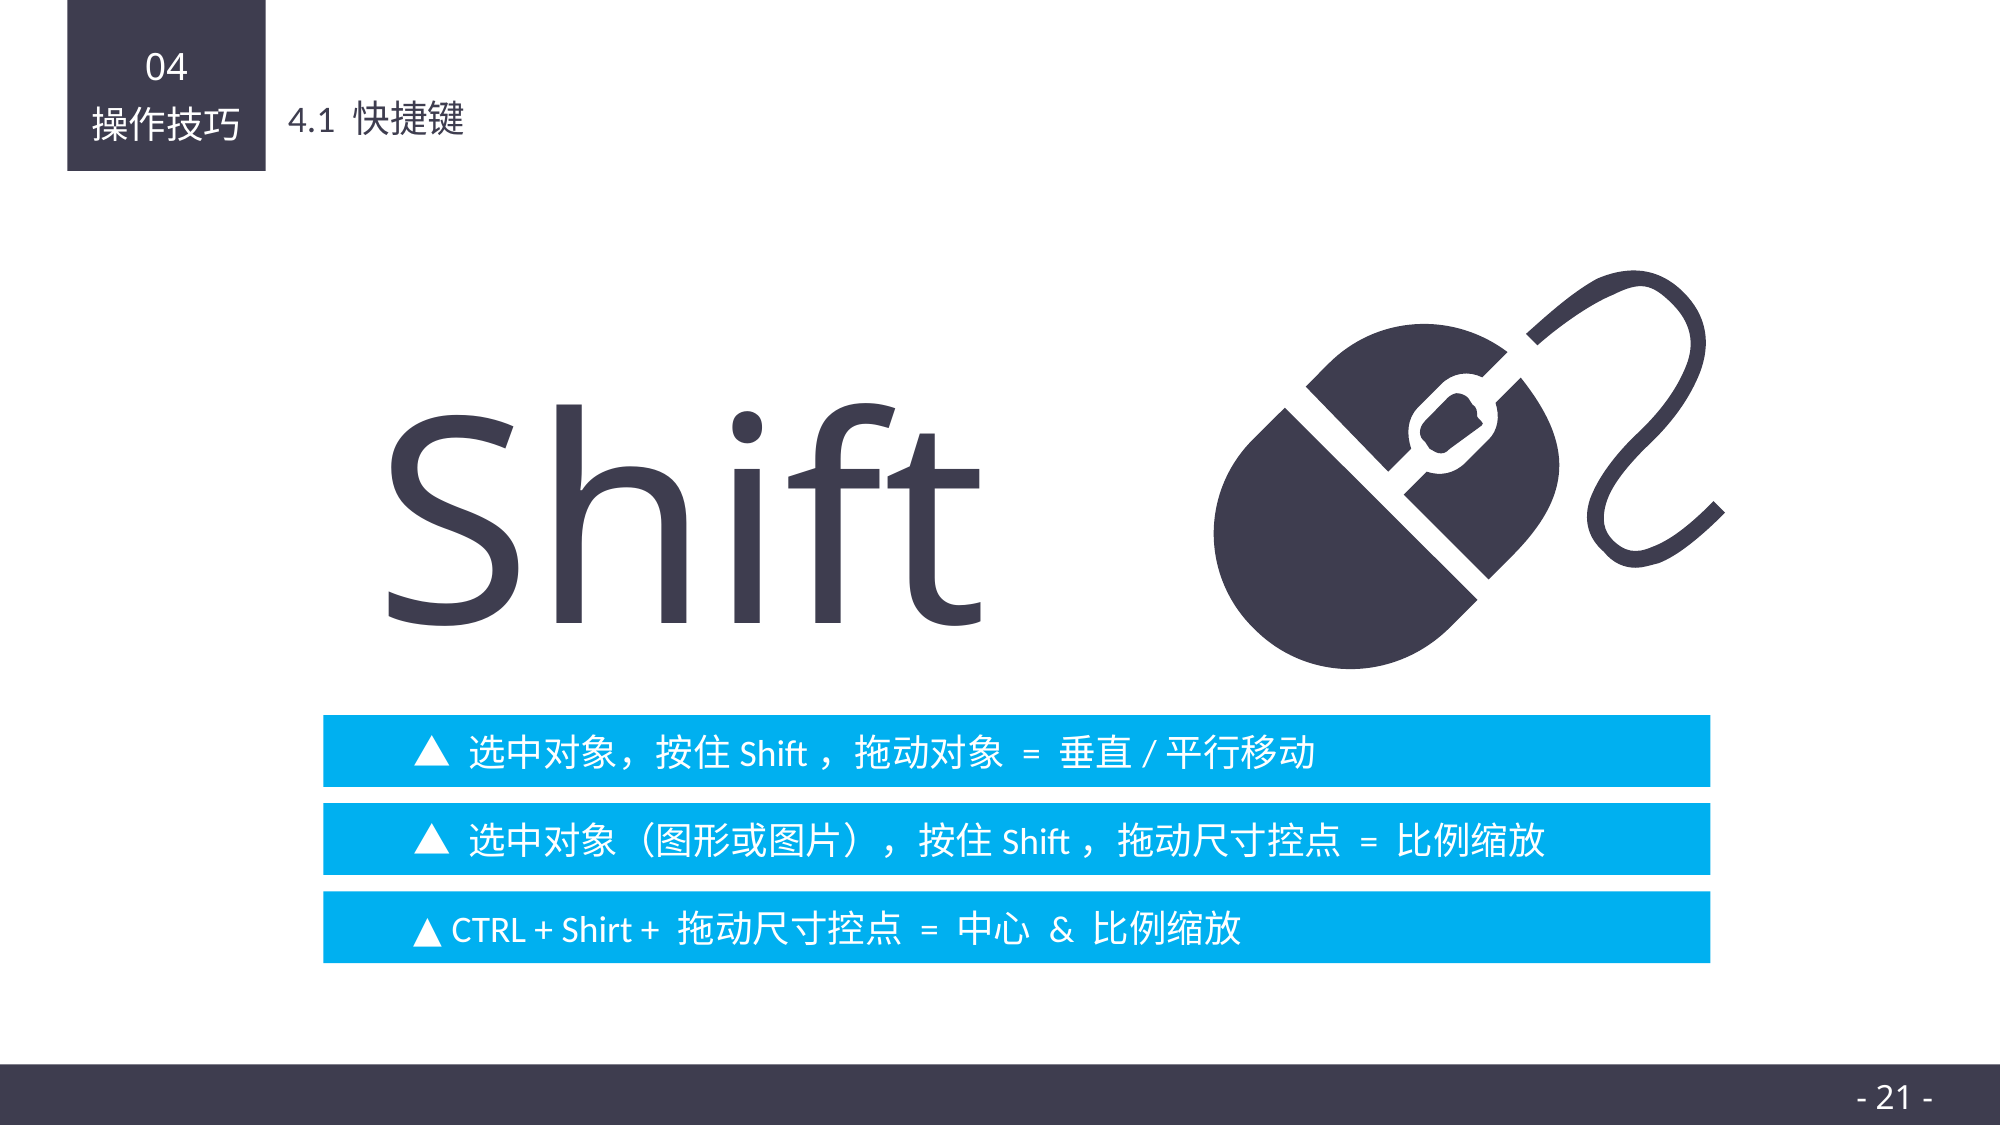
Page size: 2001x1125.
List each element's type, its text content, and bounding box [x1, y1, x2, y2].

text_box Shift [359, 328, 1003, 689]
text_box ▲ 选中对象，按住Shift，拖动对象 = 垂直/平行移动 [323, 715, 1711, 787]
text_box 04 操作技巧 [67, 21, 266, 154]
text_box 4.1 快捷键 [273, 87, 928, 148]
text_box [1199, 264, 1726, 683]
text_box ▲ CTRL + Shirt + 拖动尺寸控点 = 中心 & 比例缩放 [323, 891, 1711, 964]
text_box ▲ 选中对象（图形或图片），按住Shift，拖动尺寸控点 = 比例缩放 [323, 803, 1711, 875]
